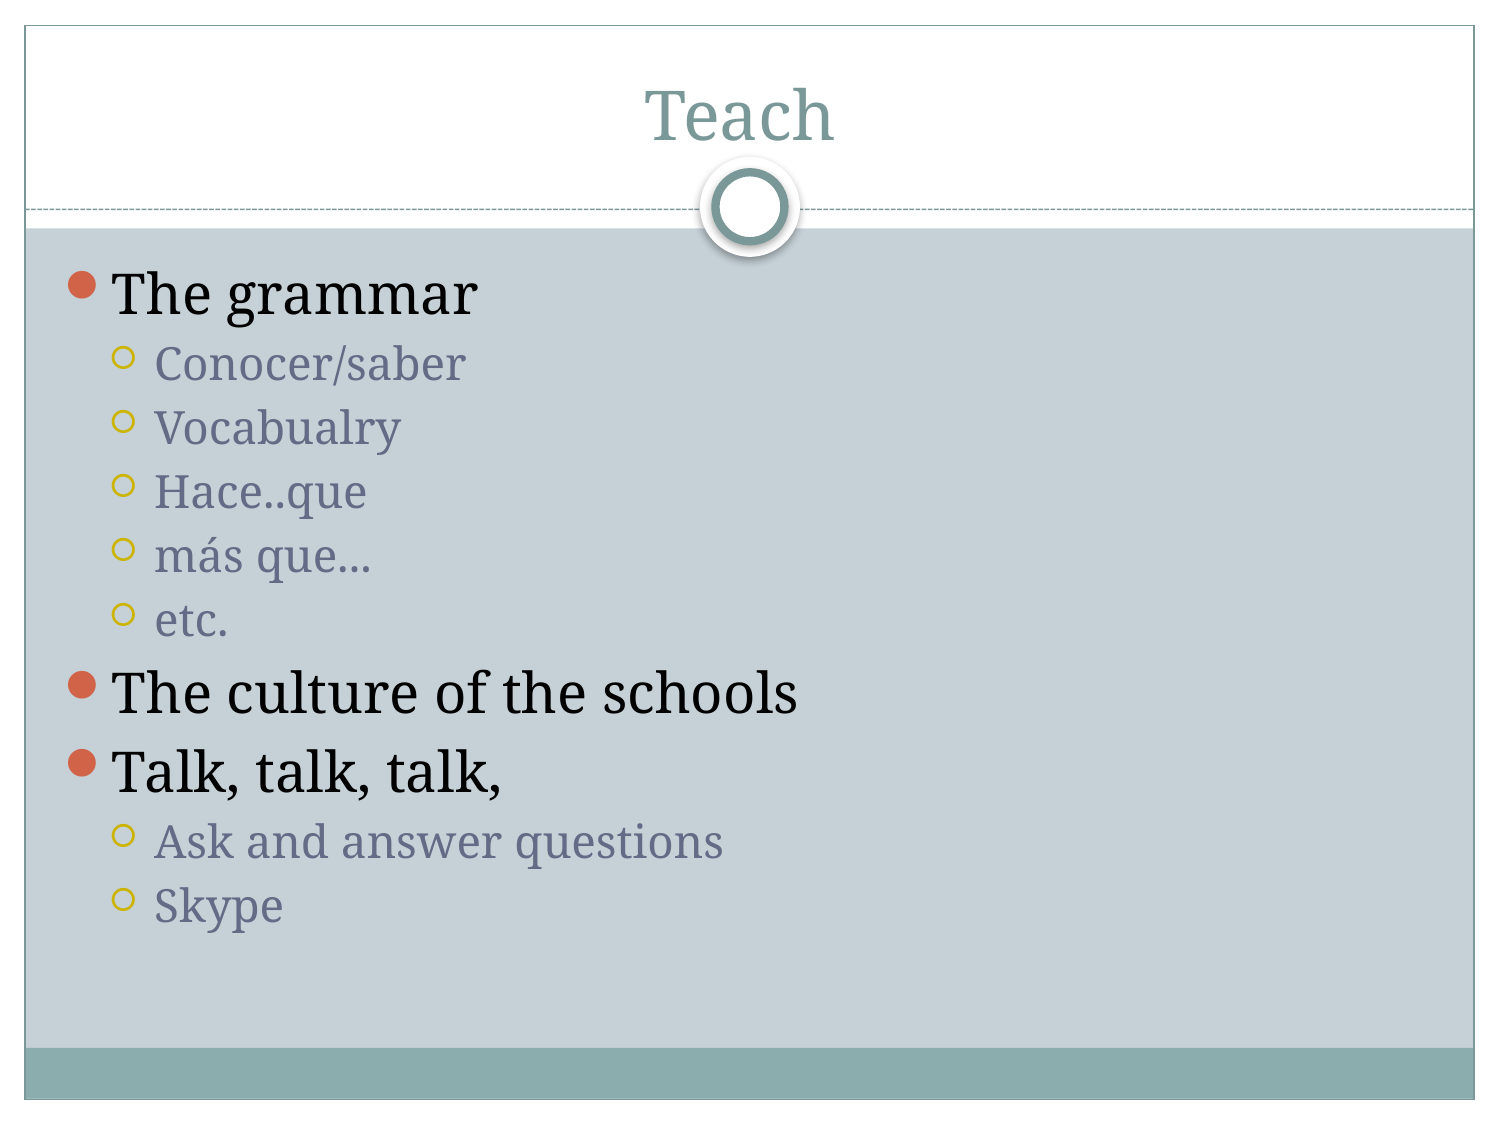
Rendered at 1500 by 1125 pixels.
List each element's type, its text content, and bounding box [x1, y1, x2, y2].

title Teach [49, 37, 1450, 162]
list The grammar Conocer/saber Vocabualry Hace..que más que... etc. The culture of the schools Talk, talk, talk, Ask and answer questions Skype [49, 250, 1445, 1001]
